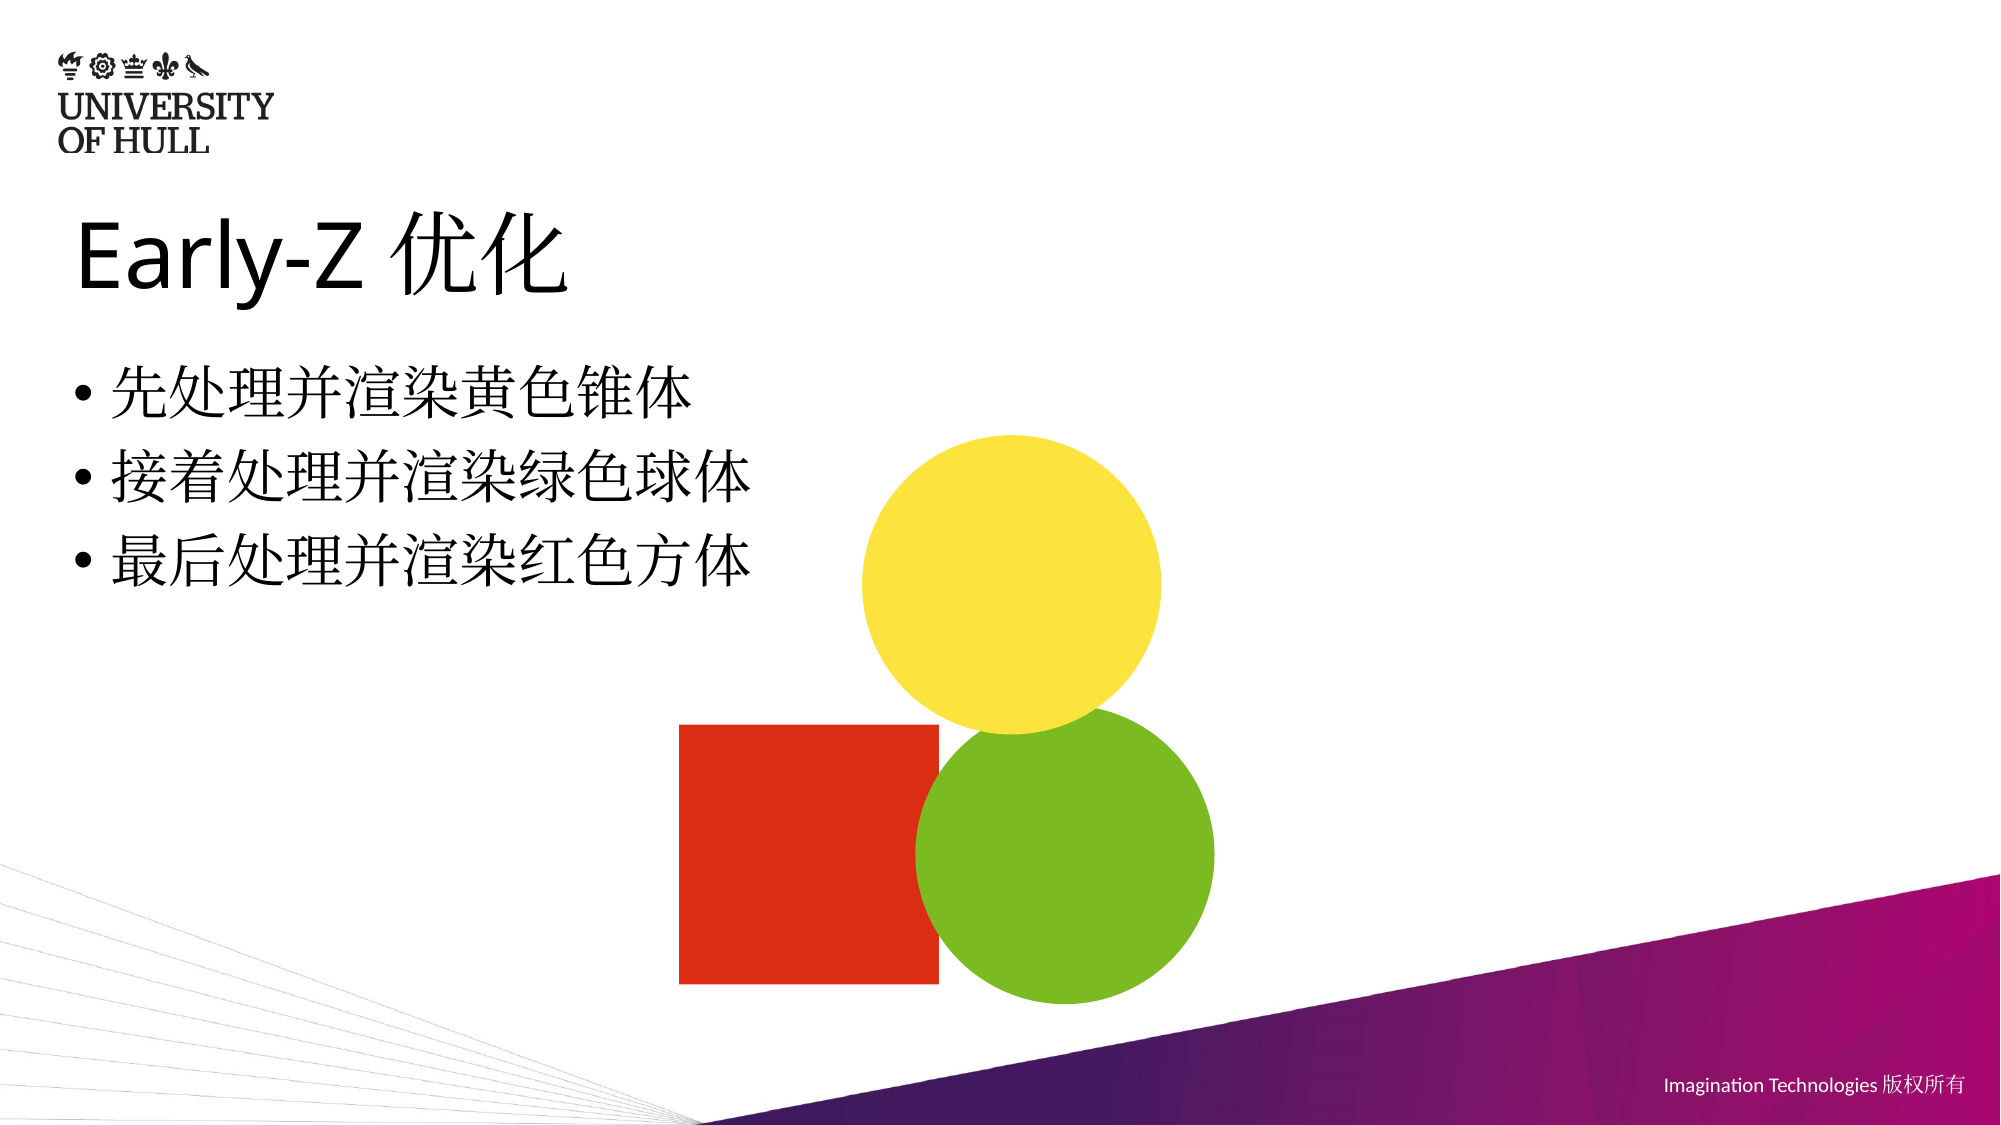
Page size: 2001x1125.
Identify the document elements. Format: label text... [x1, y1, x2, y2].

title Early-Z优化 [57, 178, 1931, 340]
list 先处理并渲染黄色锥体 接着处理并渲染绿色球体 最后处理并渲染红色方体 [57, 356, 1931, 1074]
text_box [915, 708, 1215, 1005]
text_box [862, 435, 1162, 735]
picture [0, 0, 2000, 1125]
text_box [678, 724, 939, 985]
